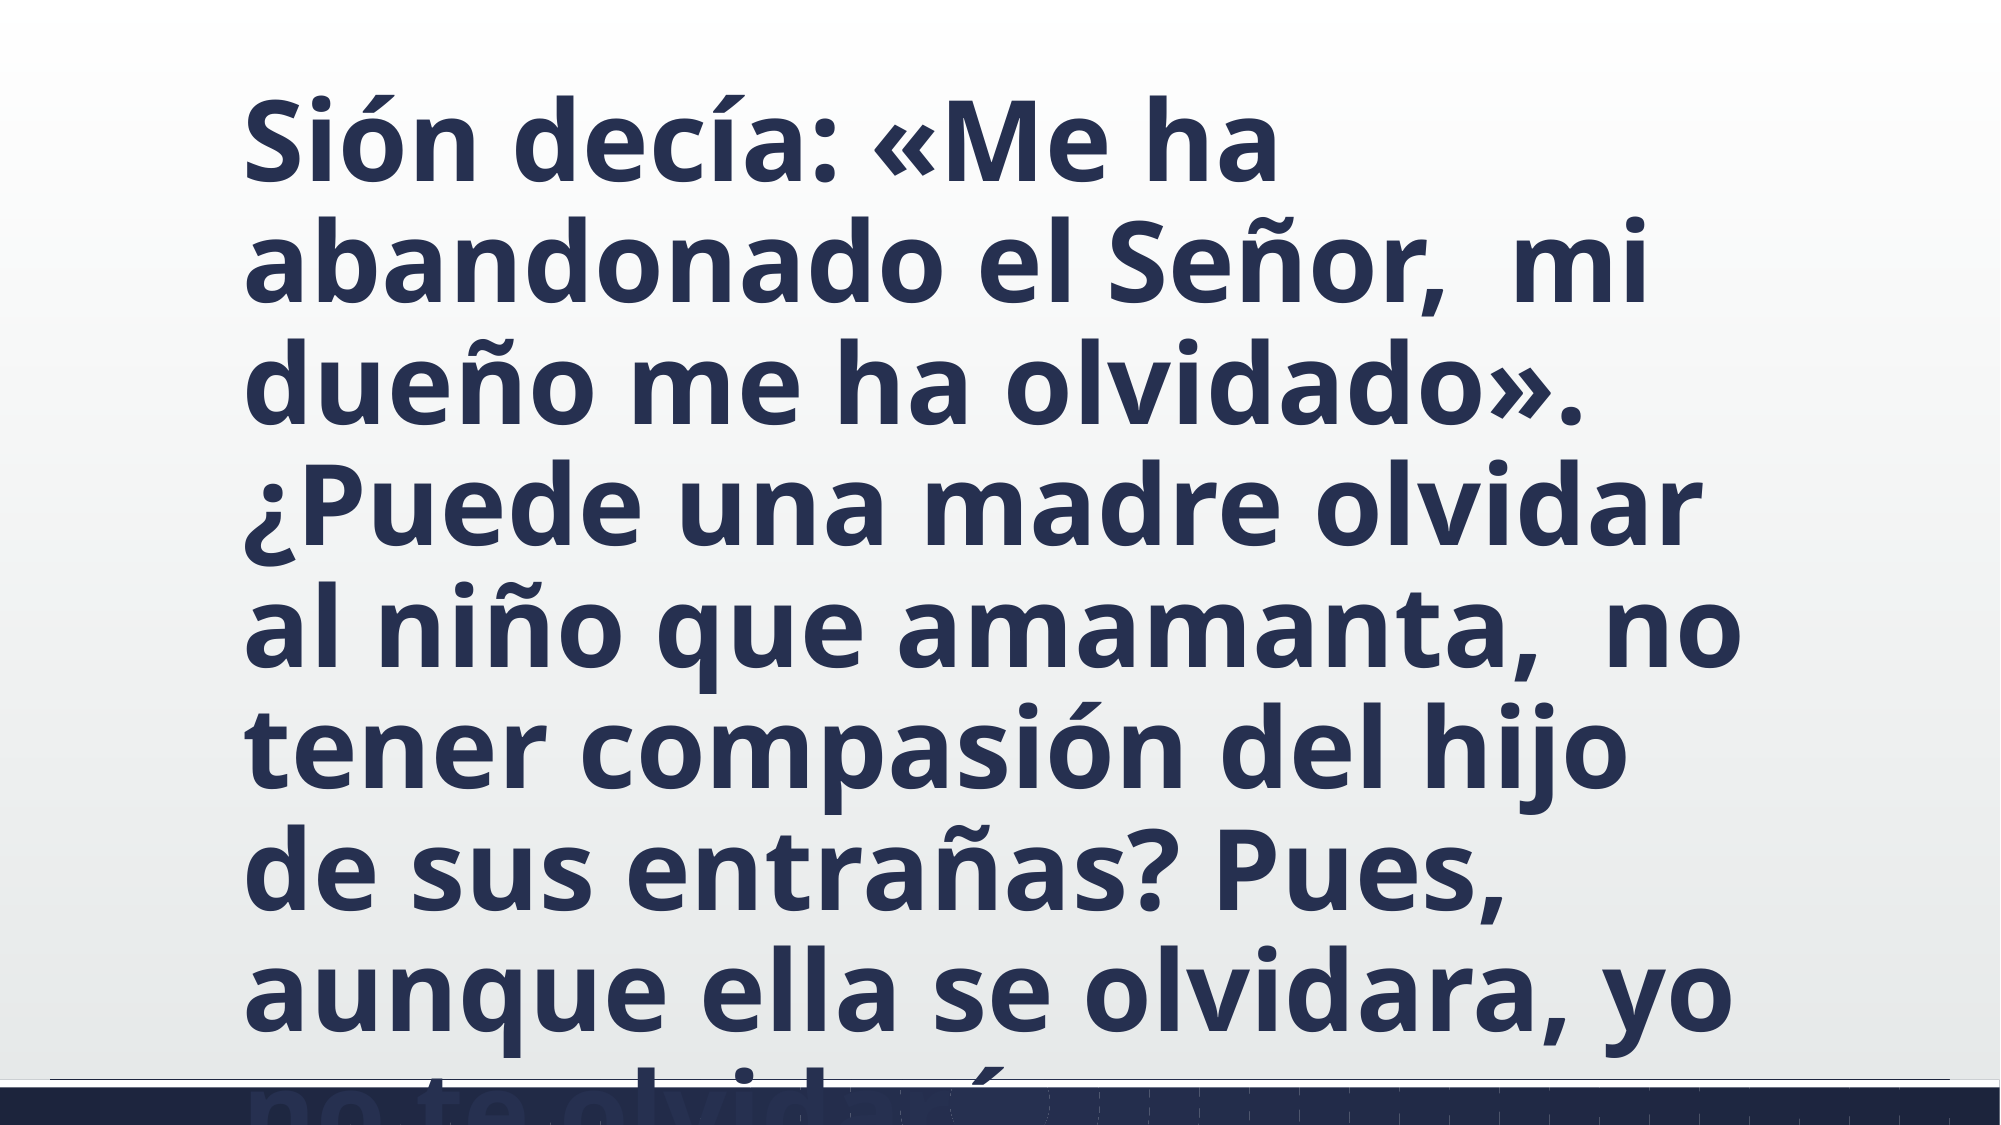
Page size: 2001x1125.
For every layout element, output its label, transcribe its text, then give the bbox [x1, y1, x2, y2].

list Sión decía: «Me ha abandonado el Señor, mi dueño me ha olvidado». ¿Puede una madre olvidar al niño que amamanta, no tener compasión del hijo de sus entrañas? Pues, aunque ella se olvidara, yo no te olvidaré. [219, 76, 1780, 990]
